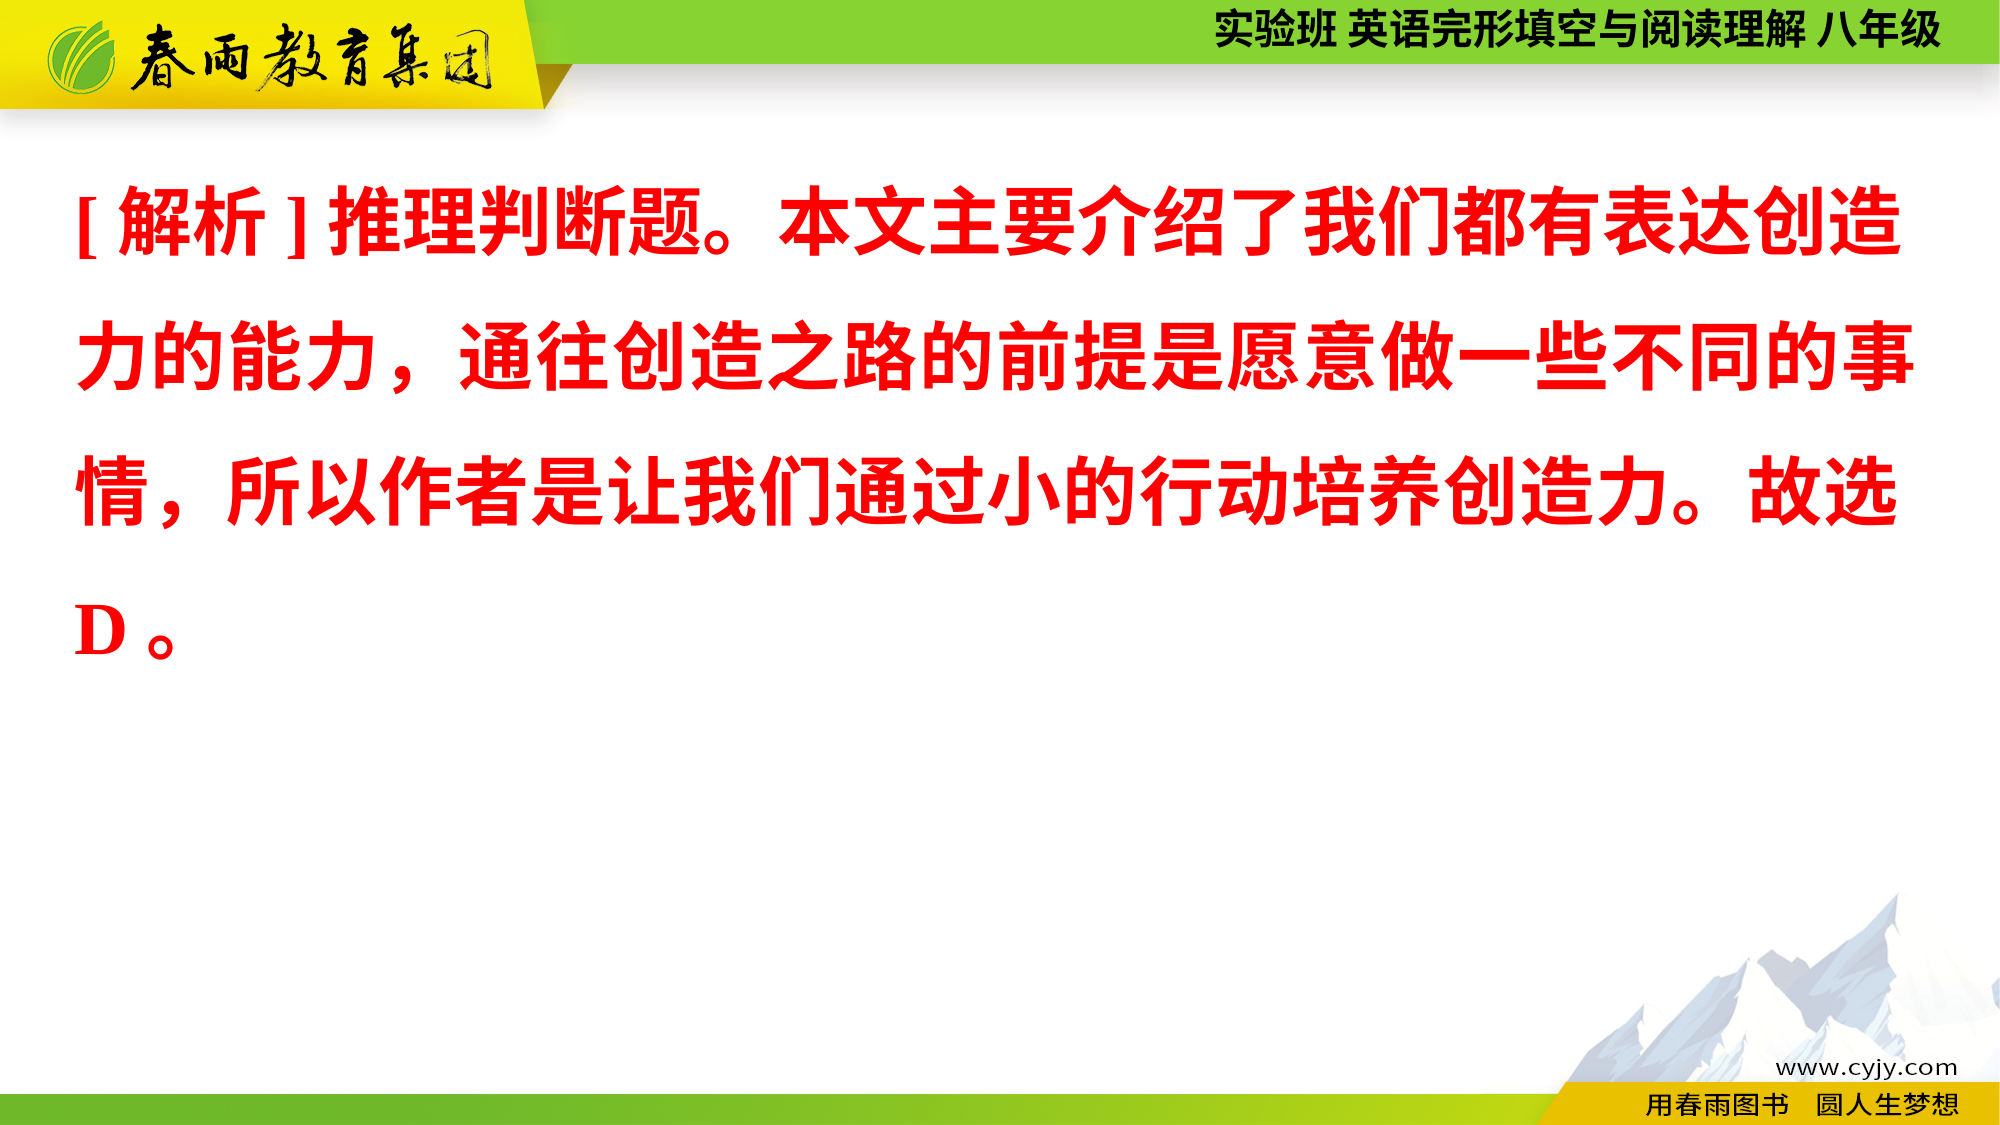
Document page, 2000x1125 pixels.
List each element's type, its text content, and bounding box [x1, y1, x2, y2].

picture [0, 0, 2000, 1125]
list [解析]推理判断题。本文主要介绍了我们都有表达创造 力的能力，通往创造之路的前提是愿意做一些不同的事情，所以作者是让我们通过小的行动培养创造力。故选D。 [59, 122, 1933, 547]
